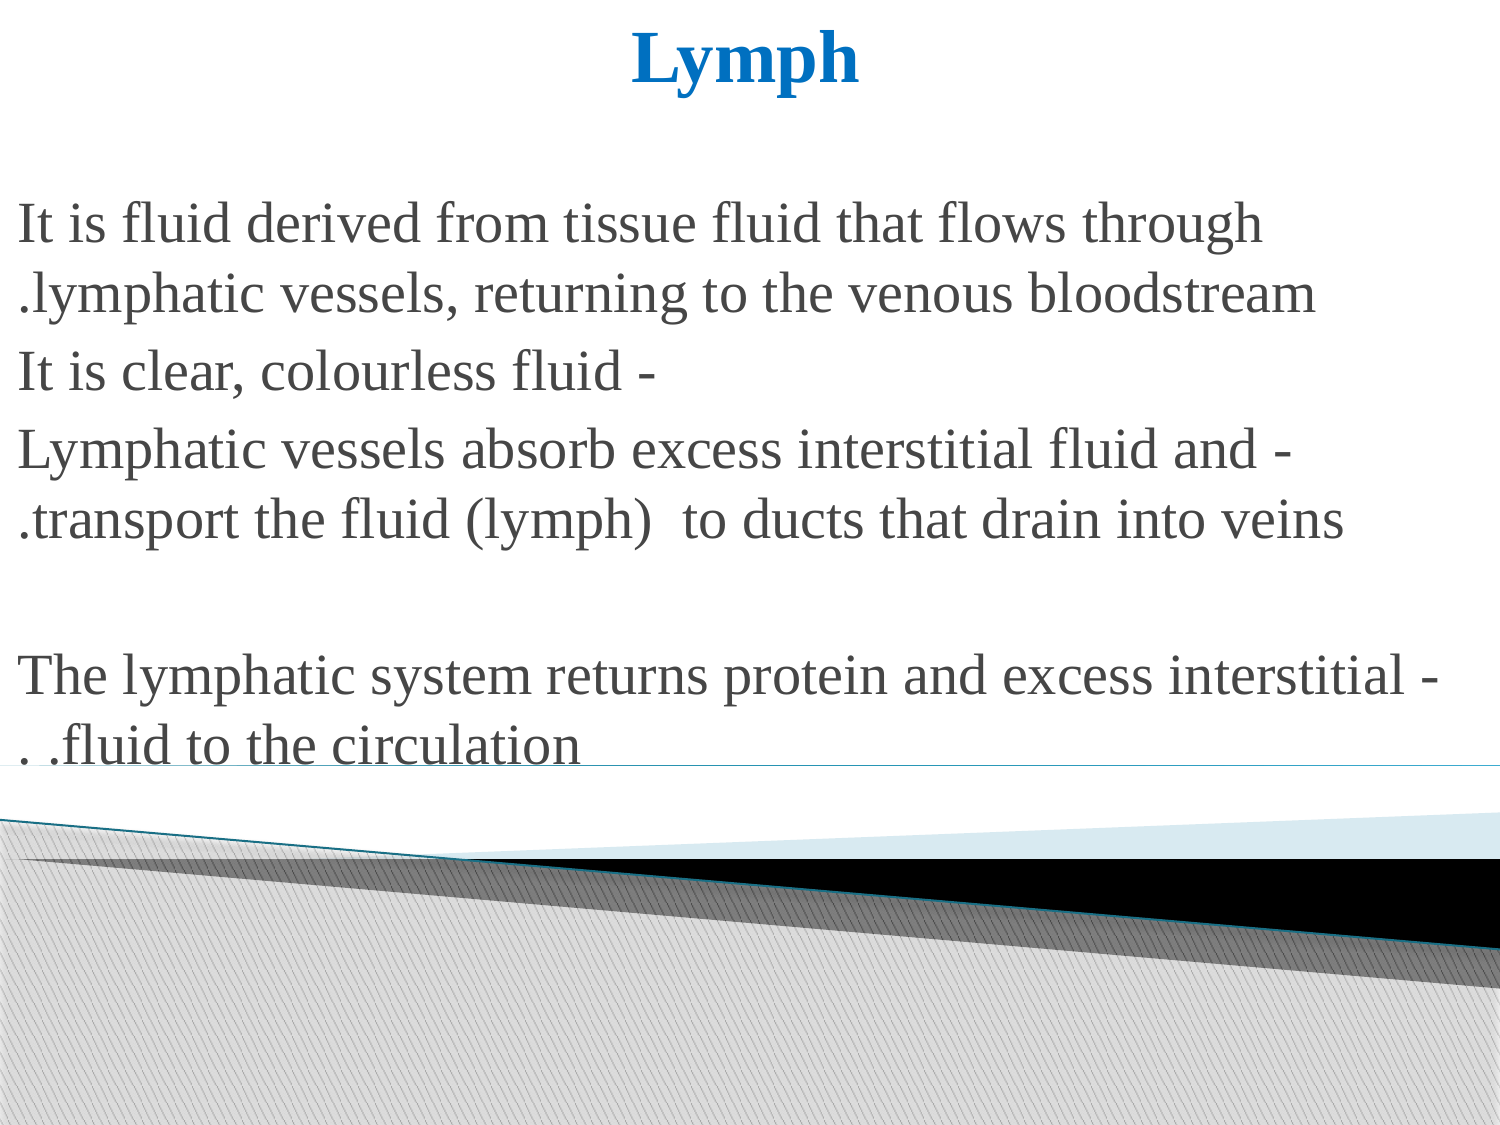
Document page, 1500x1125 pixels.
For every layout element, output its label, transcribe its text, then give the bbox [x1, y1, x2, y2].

subtitle Lymph It is fluid derived from tissue fluid that flows through lymphatic vessels, returning to the venous bloodstream. - It is clear, colourless fluid - Lymphatic vessels absorb excess interstitial fluid and transport the fluid (lymph) to ducts that drain into veins. - The lymphatic system returns protein and excess interstitial fluid to the circulation. . [0, 0, 1500, 1125]
